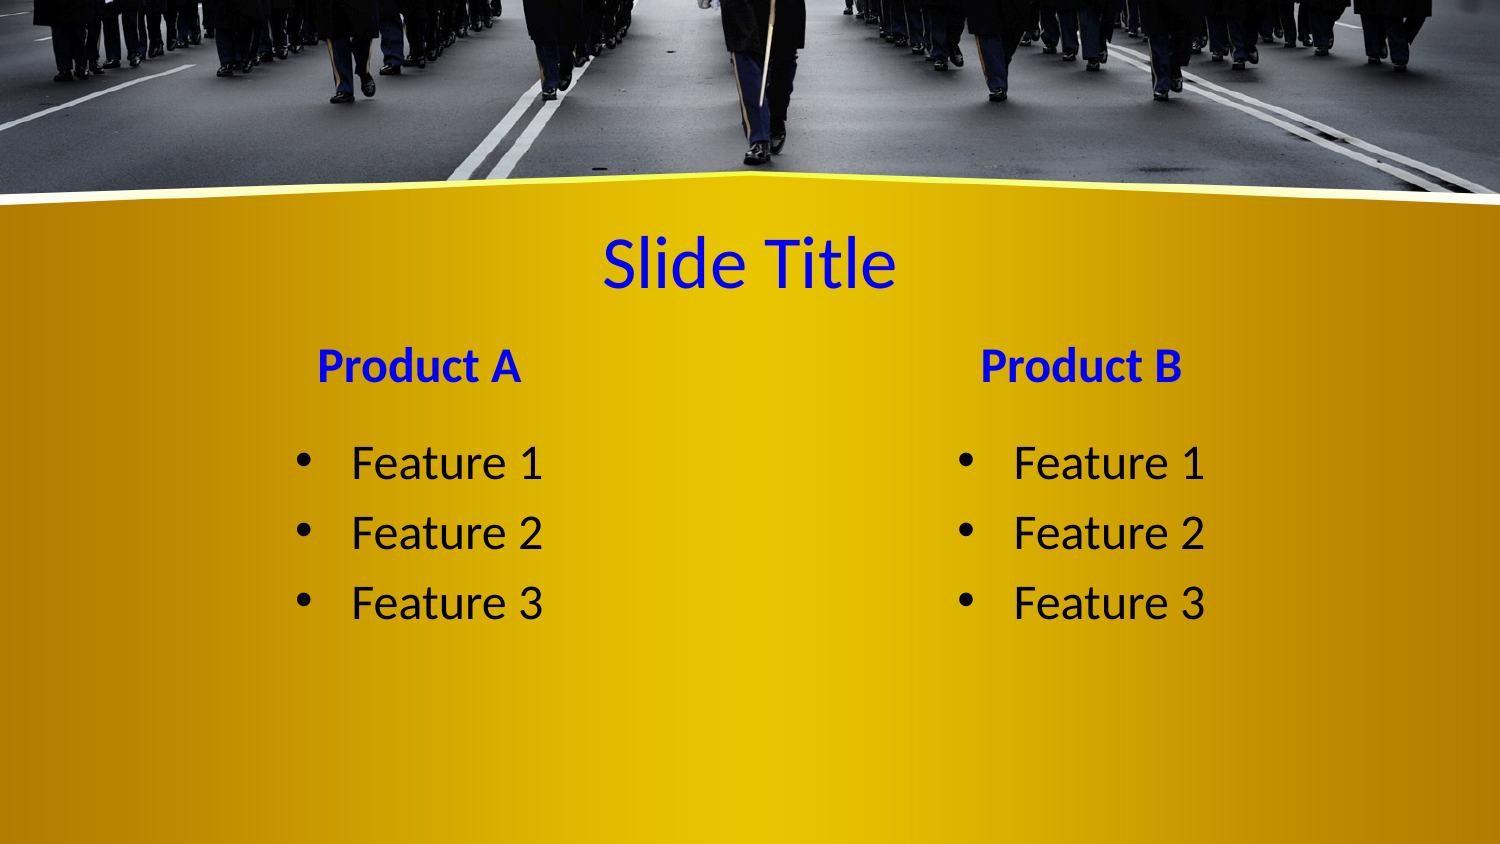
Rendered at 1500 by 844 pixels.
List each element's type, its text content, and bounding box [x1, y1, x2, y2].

title Slide Title [86, 196, 1414, 322]
list Product B [750, 321, 1413, 401]
picture [0, 0, 1500, 844]
list Product A [88, 321, 750, 401]
list Feature 1 Feature 2 Feature 3 [88, 421, 750, 773]
list Feature 1 Feature 2 Feature 3 [750, 421, 1413, 773]
